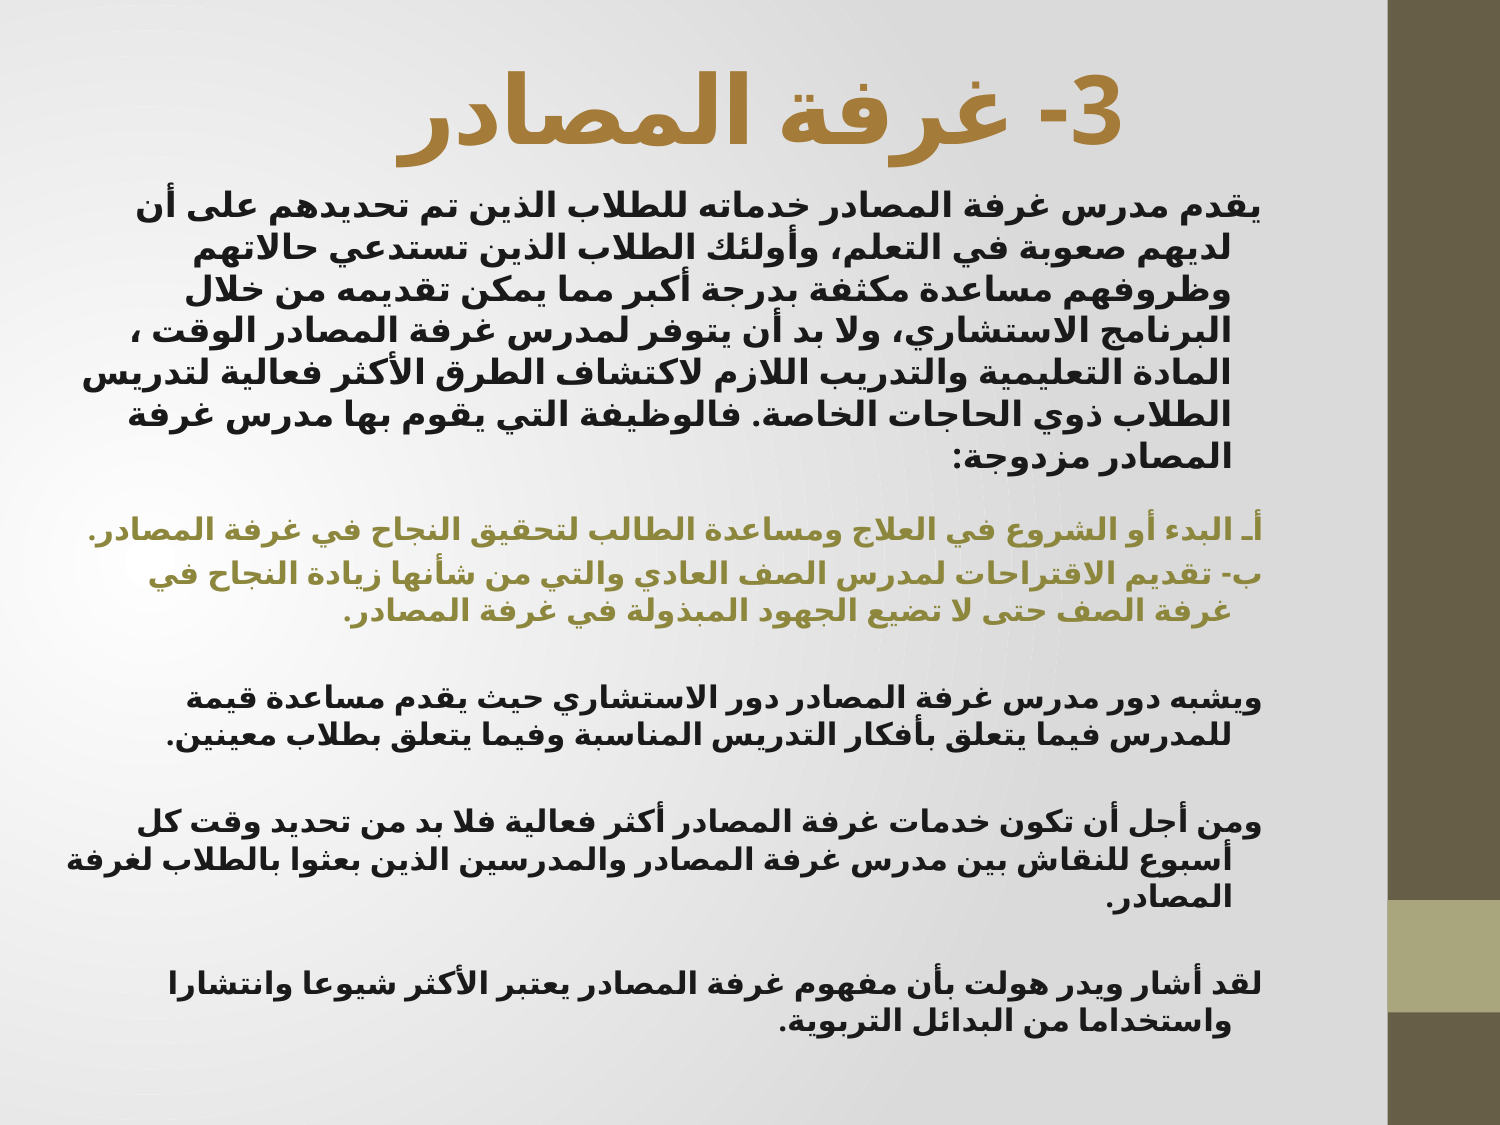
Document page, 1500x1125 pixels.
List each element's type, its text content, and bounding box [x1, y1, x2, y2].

title 3- غرفة المصادر [50, 37, 1475, 175]
list يقدم مدرس غرفة المصادر خدماته للطلاب الذين تم تحديدهم على أن لديهم صعوبة في التعلم، وأولئك الطلاب الذين تستدعي حالاتهم وظروفهم مساعدة مكثفة بدرجة أكبر مما يمكن تقديمه من خلال البرنامج الاستشاري، ولا بد أن يتوفر لمدرس غرفة المصادر الوقت ، المادة التعليمية والتدريب اللازم لاكتشاف الطرق الأكثر فعالية لتدريس الطلاب ذوي الحاجات الخاصة. فالوظيفة التي يقوم بها مدرس غرفة المصادر مزدوجة: أـ البدء أو الشروع في العلاج ومساعدة الطالب لتحقيق النجاح في غرفة المصادر. ب- تقديم الاقتراحات لمدرس الصف العادي والتي من شأنها زيادة النجاح في غرفة الصف حتى لا تضيع الجهود المبذولة في غرفة المصادر. ويشبه دور مدرس غرفة المصادر دور الاستشاري حيث يقدم مساعدة قيمة للمدرس فيما يتعلق بأفكار التدريس المناسبة وفيما يتعلق بطلاب معينين. ومن أجل أن تكون خدمات غرفة المصادر أكثر فعالية فلا بد من تحديد وقت كل أسبوع للنقاش بين مدرس غرفة المصادر والمدرسين الذين بعثوا بالطلاب لغرفة المصادر. لقد أشار ويدر هولت بأن مفهوم غرفة المصادر يعتبر الأكثر شيوعا وانتشارا واستخداما من البدائل التربوية. [50, 174, 1294, 1050]
